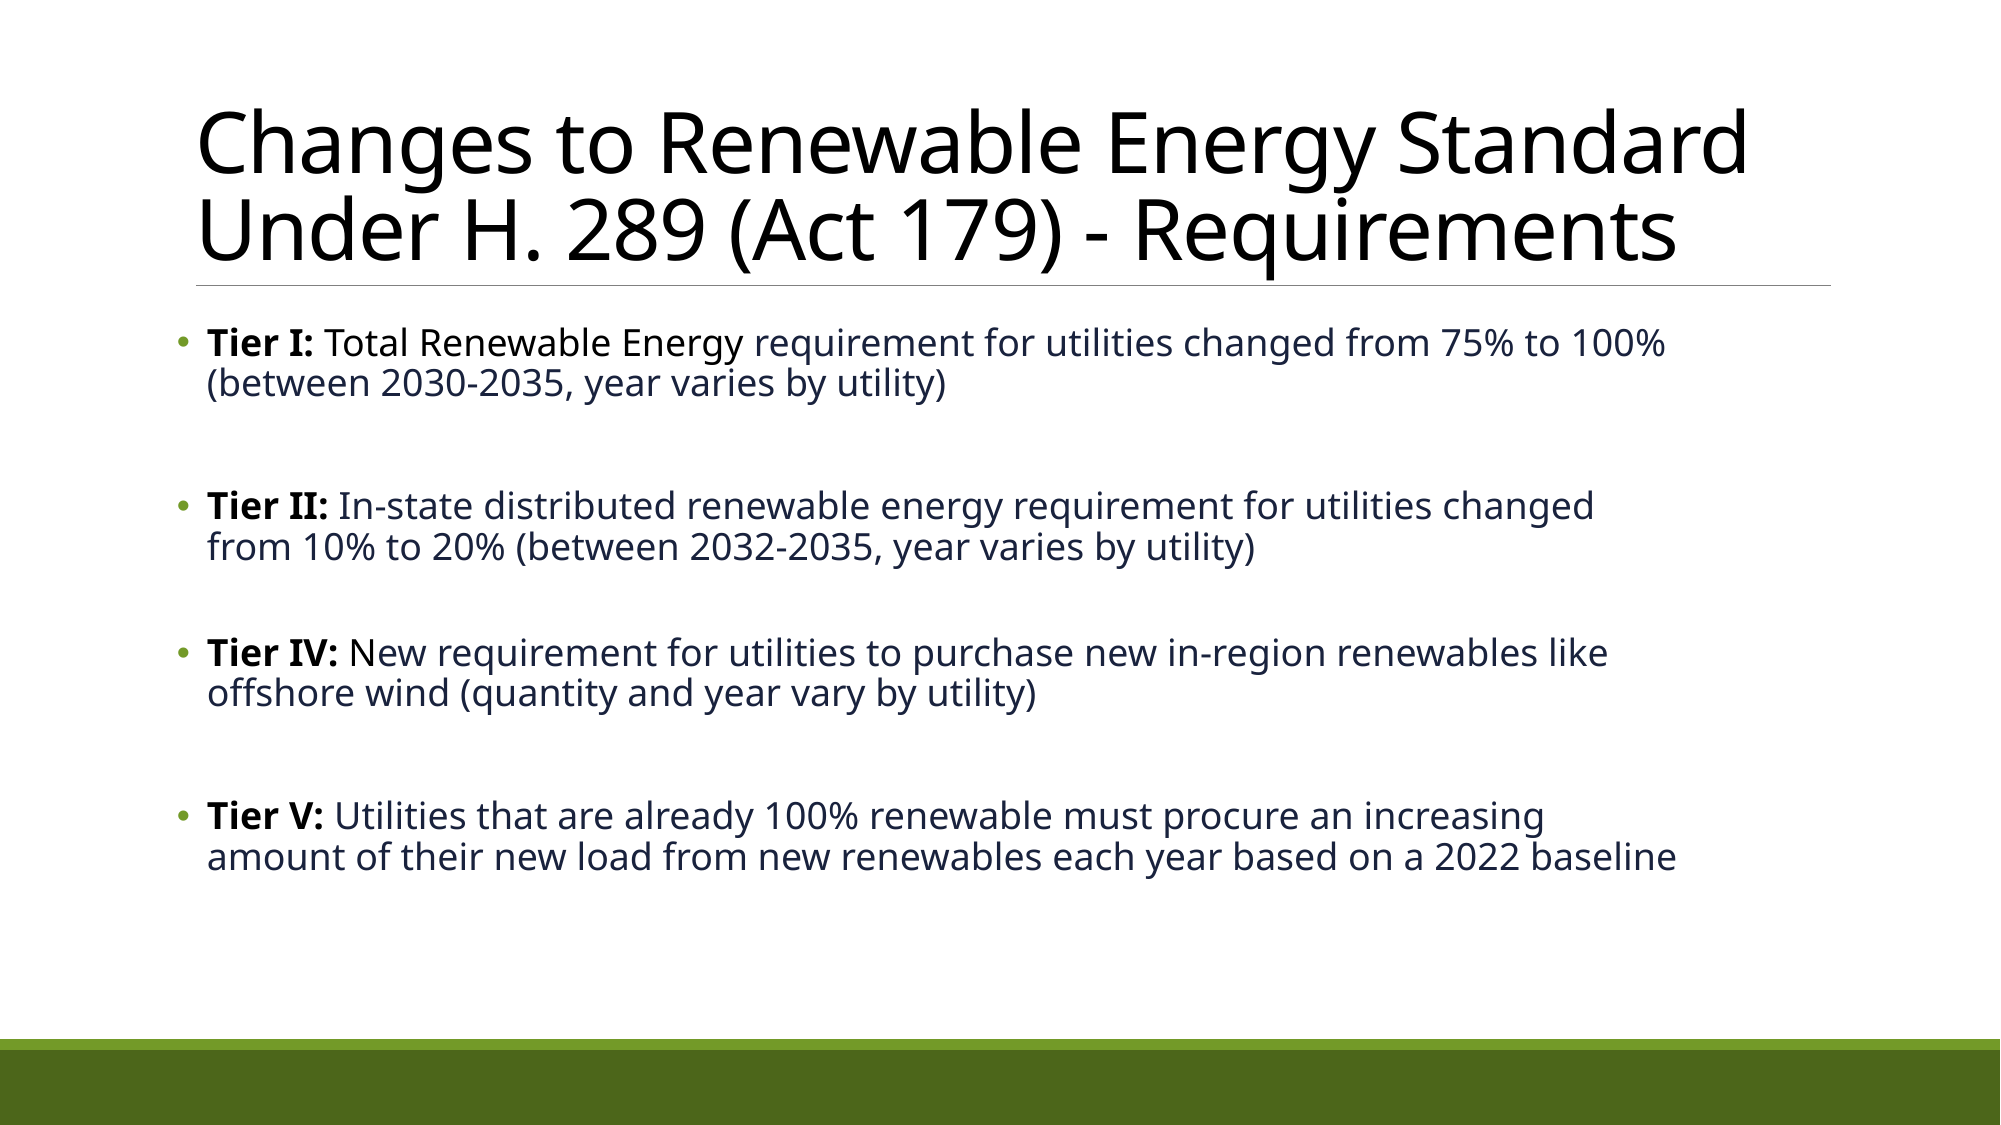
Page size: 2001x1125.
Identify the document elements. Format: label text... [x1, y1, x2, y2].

title Changes to Renewable Energy Standard Under H. 289 (Act 179) - Requirements [180, 47, 1830, 285]
list Tier I: Total Renewable Energy requirement for utilities changed from 75% to 100% (between 2030-2035, year varies by utility) Tier II: In-state distributed renewable energy requirement for utilities changed from 10% to 20% (between 2032-2035, year varies by utility) Tier IV: New requirement for utilities to purchase new in-region renewables like offshore wind (quantity and year vary by utility) Tier V: Utilities that are already 100% renewable must procure an increasing amount of their new load from new renewables each year based on a 2022 baseline [143, 316, 1682, 968]
